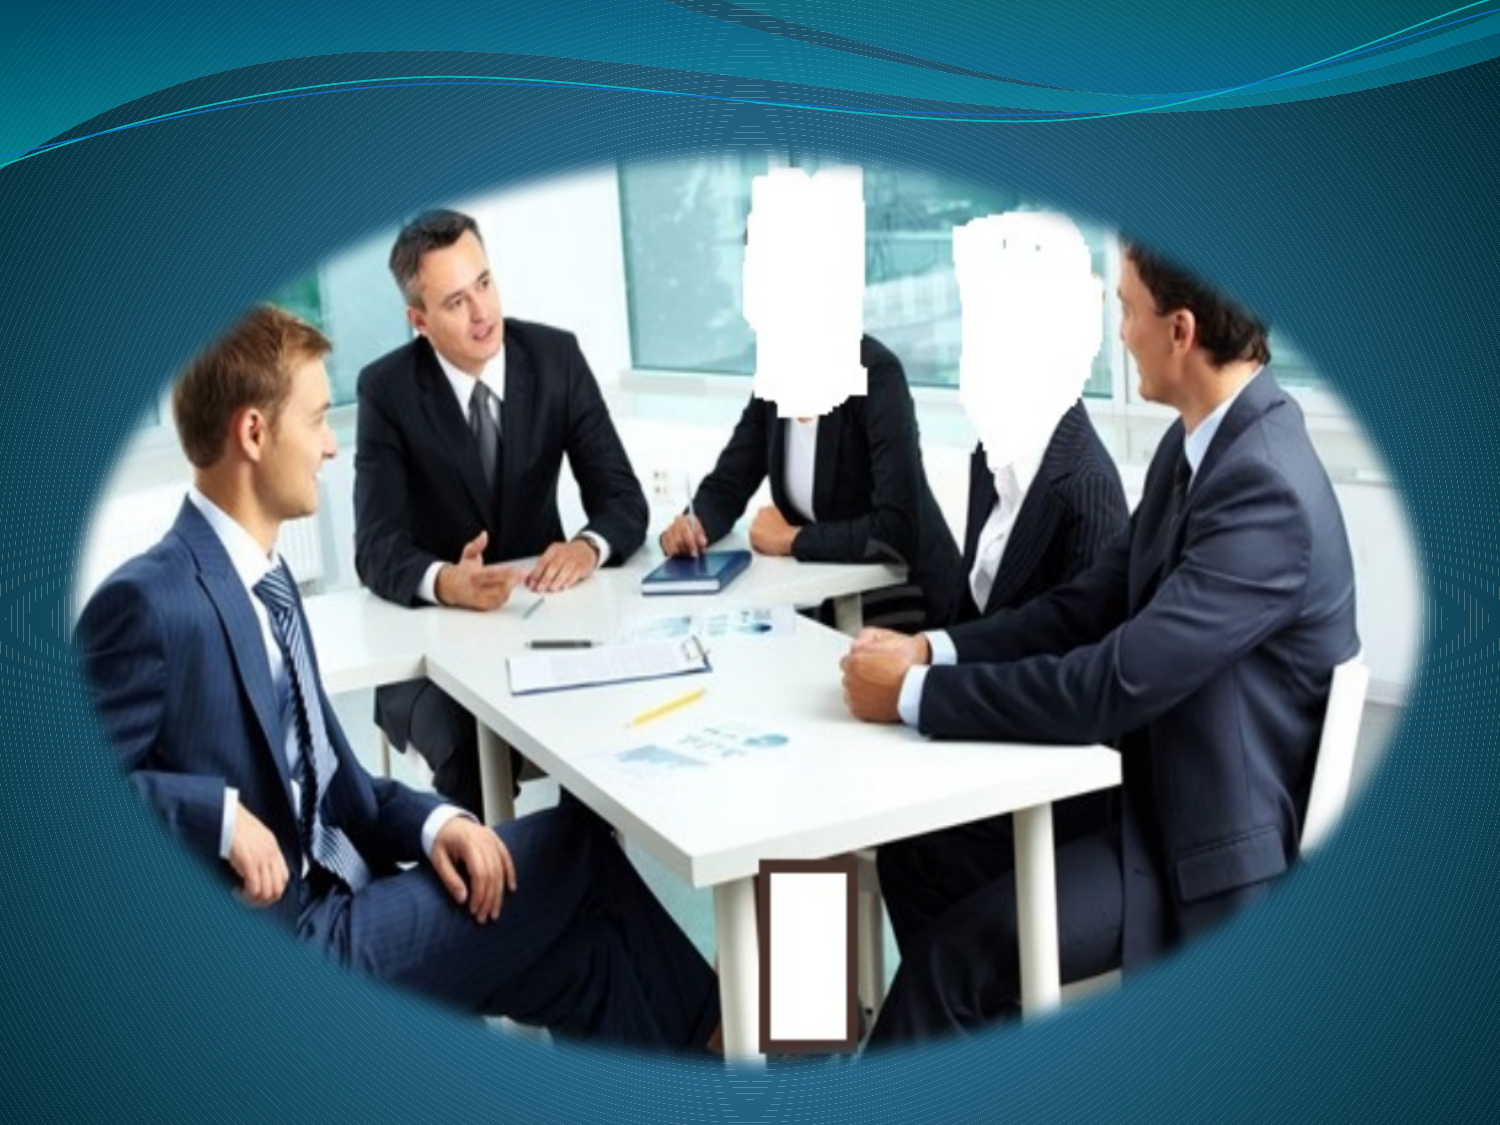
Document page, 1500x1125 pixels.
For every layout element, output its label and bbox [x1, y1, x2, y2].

list [58, 140, 1442, 1079]
